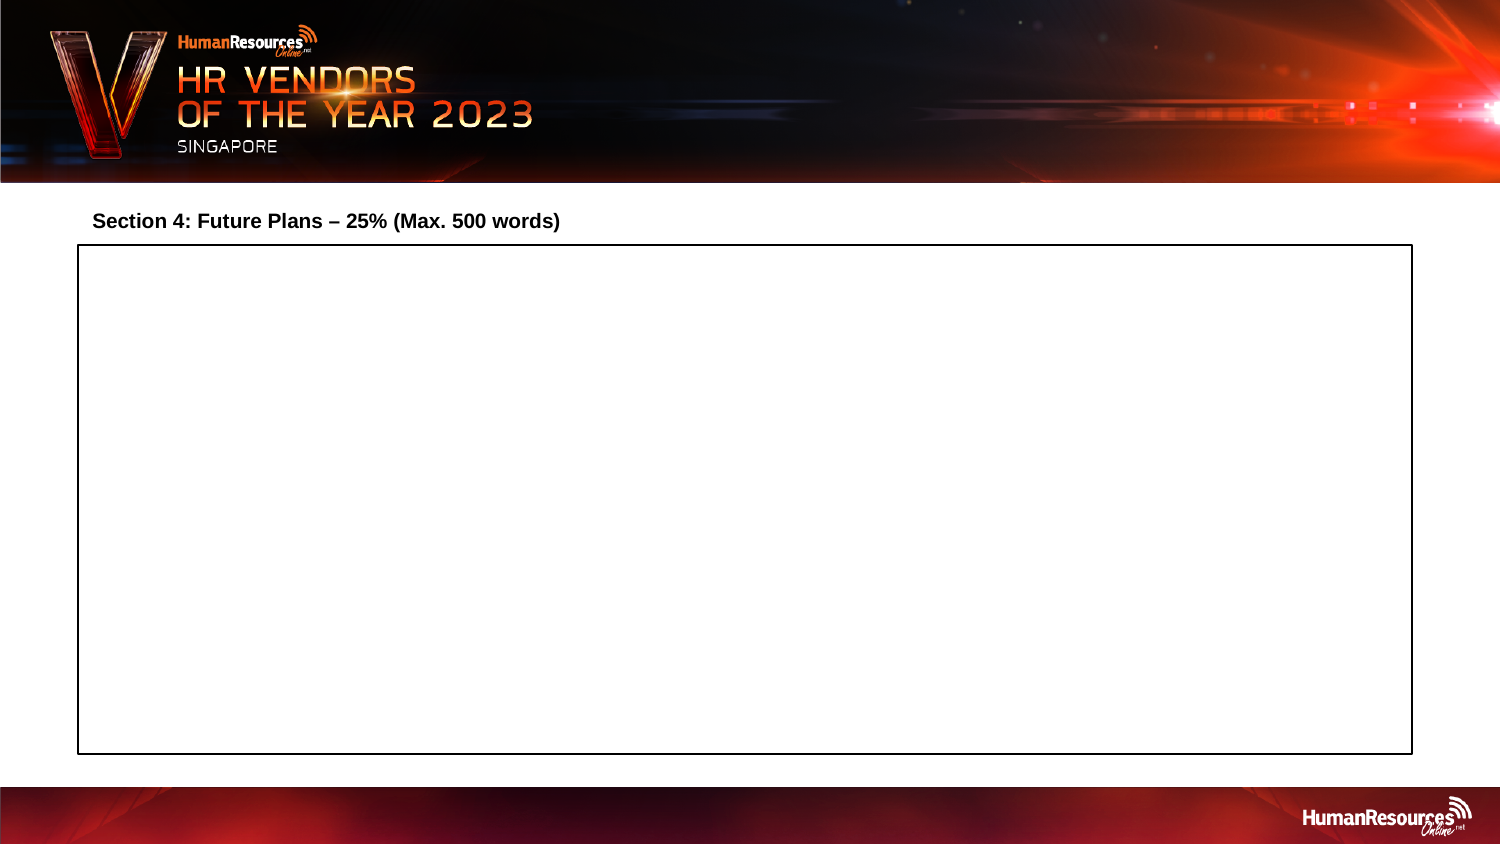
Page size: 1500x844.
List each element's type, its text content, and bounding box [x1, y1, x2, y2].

picture [0, 0, 1500, 844]
text_box [77, 244, 1413, 755]
text_box Section 4: Future Plans – 25% (Max. 500 words) [77, 200, 1058, 241]
